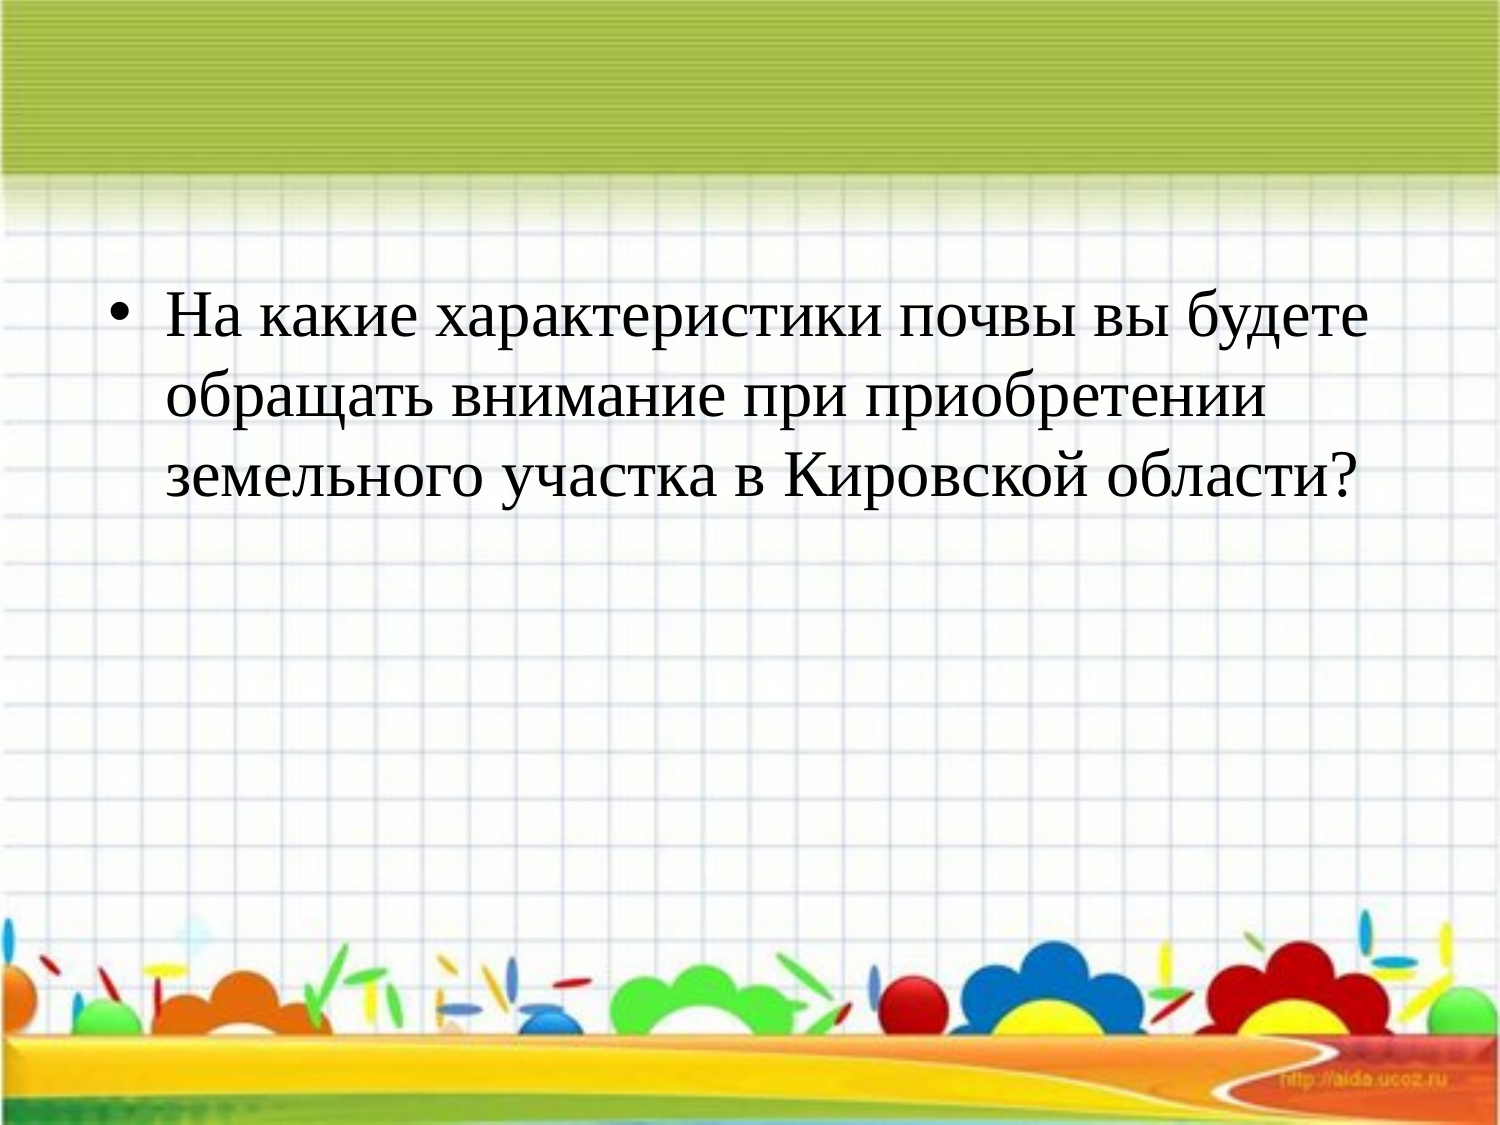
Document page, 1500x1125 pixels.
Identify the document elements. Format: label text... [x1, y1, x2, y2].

picture [0, 0, 1500, 1125]
list На какие характеристики почвы вы будете обращать внимание при приобретении земельного участка в Кировской области? [75, 262, 1425, 1005]
